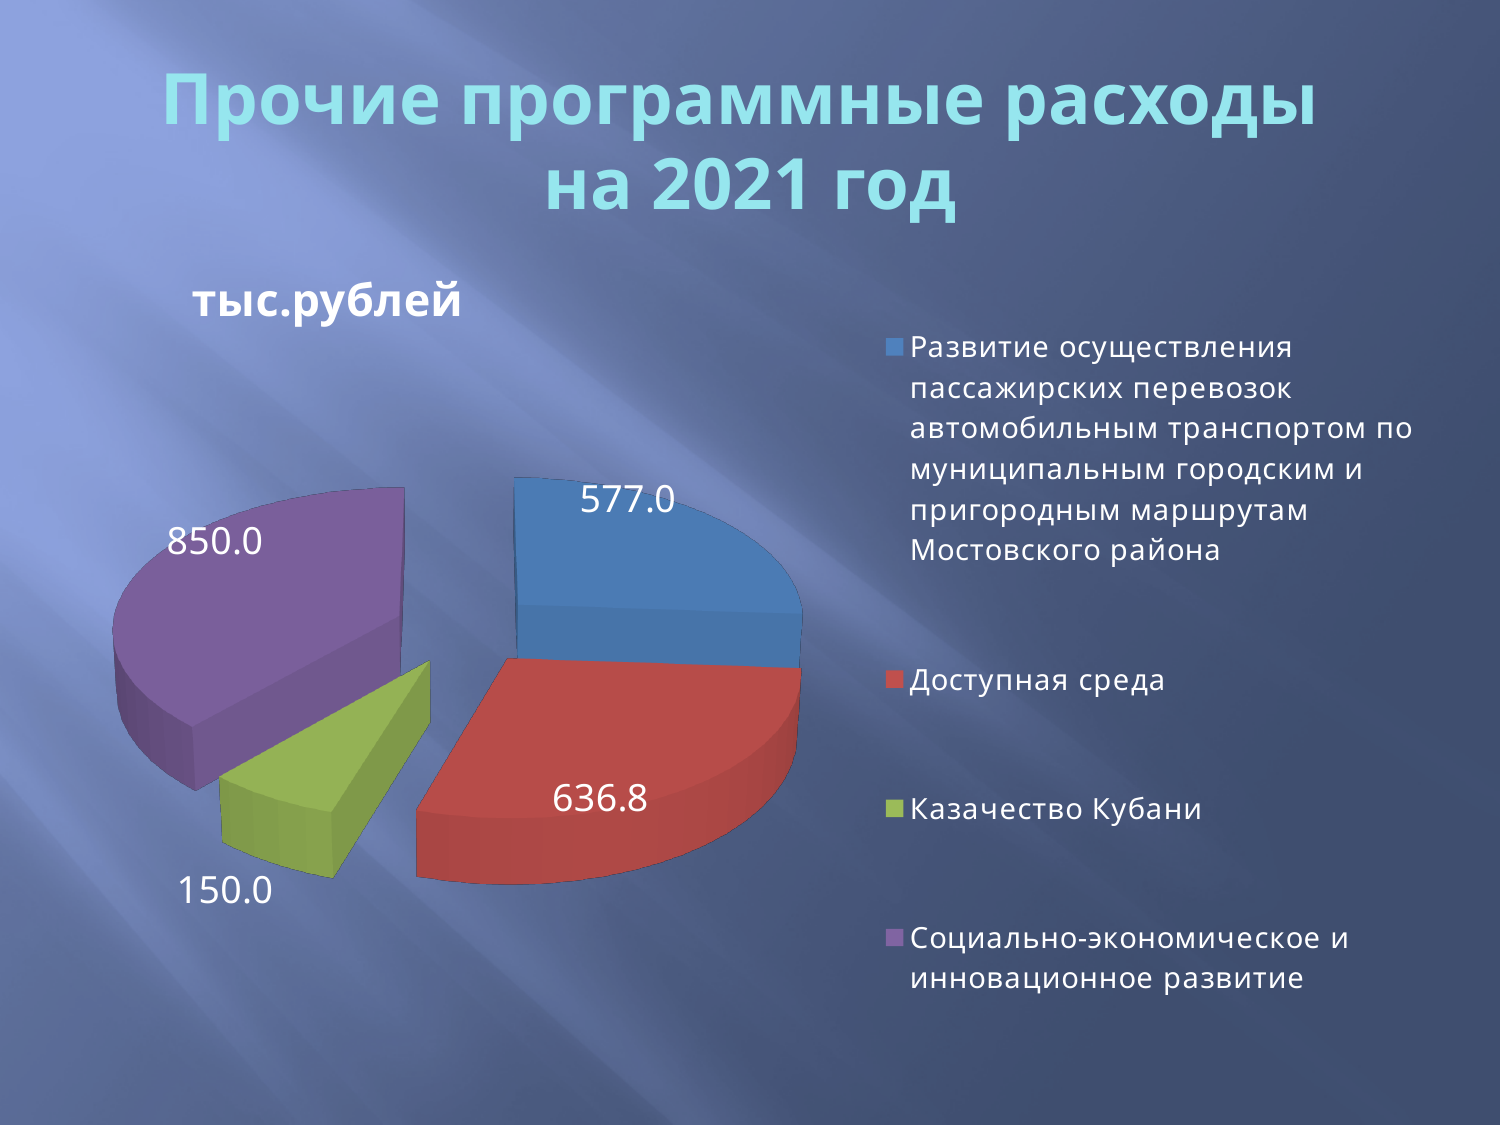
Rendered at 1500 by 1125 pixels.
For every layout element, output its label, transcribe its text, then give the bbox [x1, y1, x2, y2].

chart [64, 231, 1459, 1095]
title Прочие программные расходы на 2021 год [75, 45, 1425, 231]
